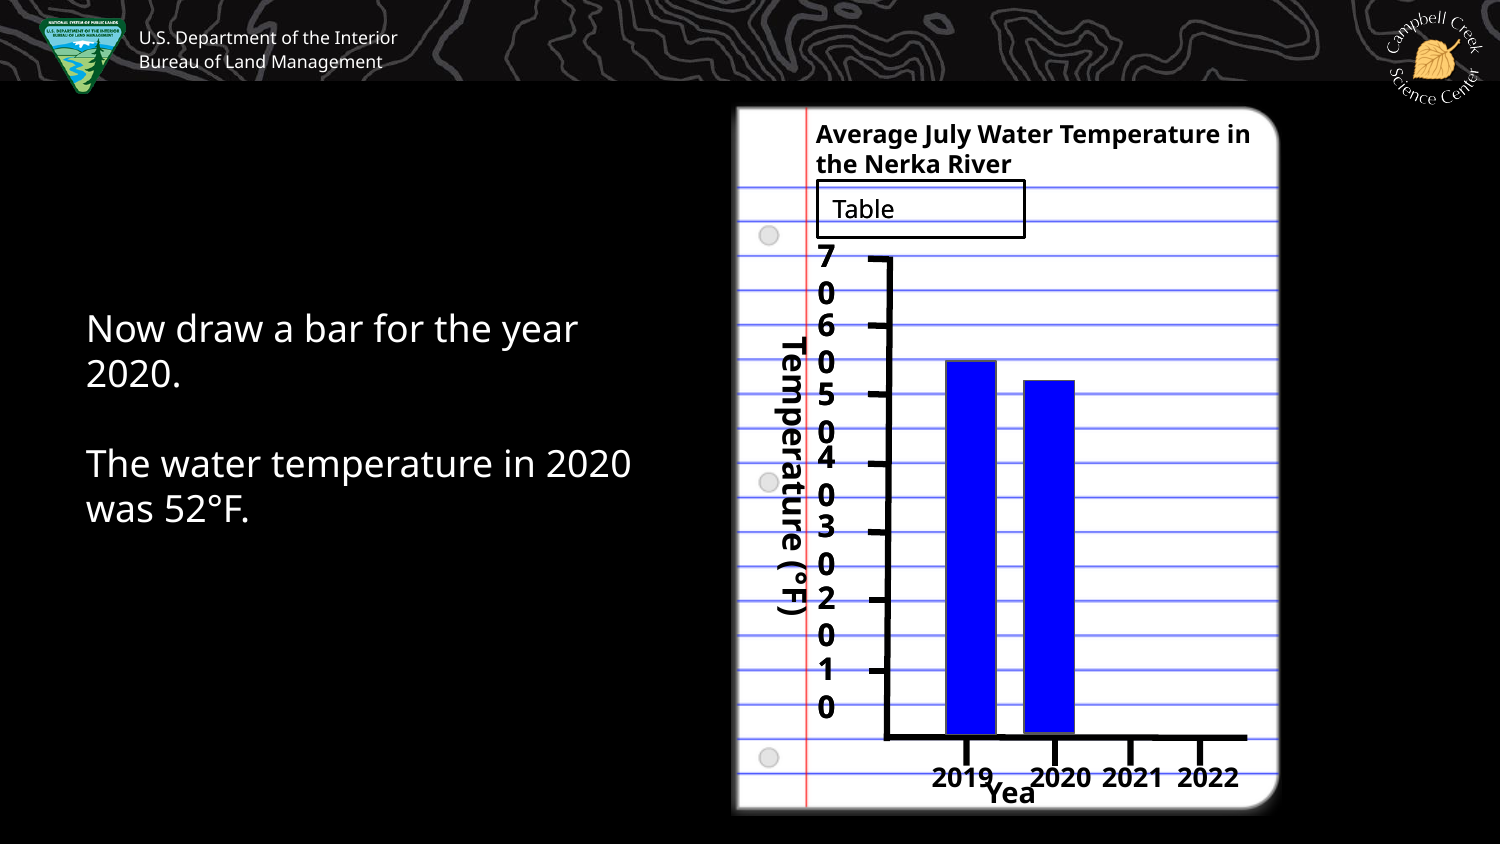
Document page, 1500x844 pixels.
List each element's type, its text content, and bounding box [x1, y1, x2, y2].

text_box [0, 0, 1500, 105]
title Now draw a bar for the year 2020. The water temperature in 2020 was 52°F. [70, 290, 691, 734]
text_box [730, 101, 1282, 816]
